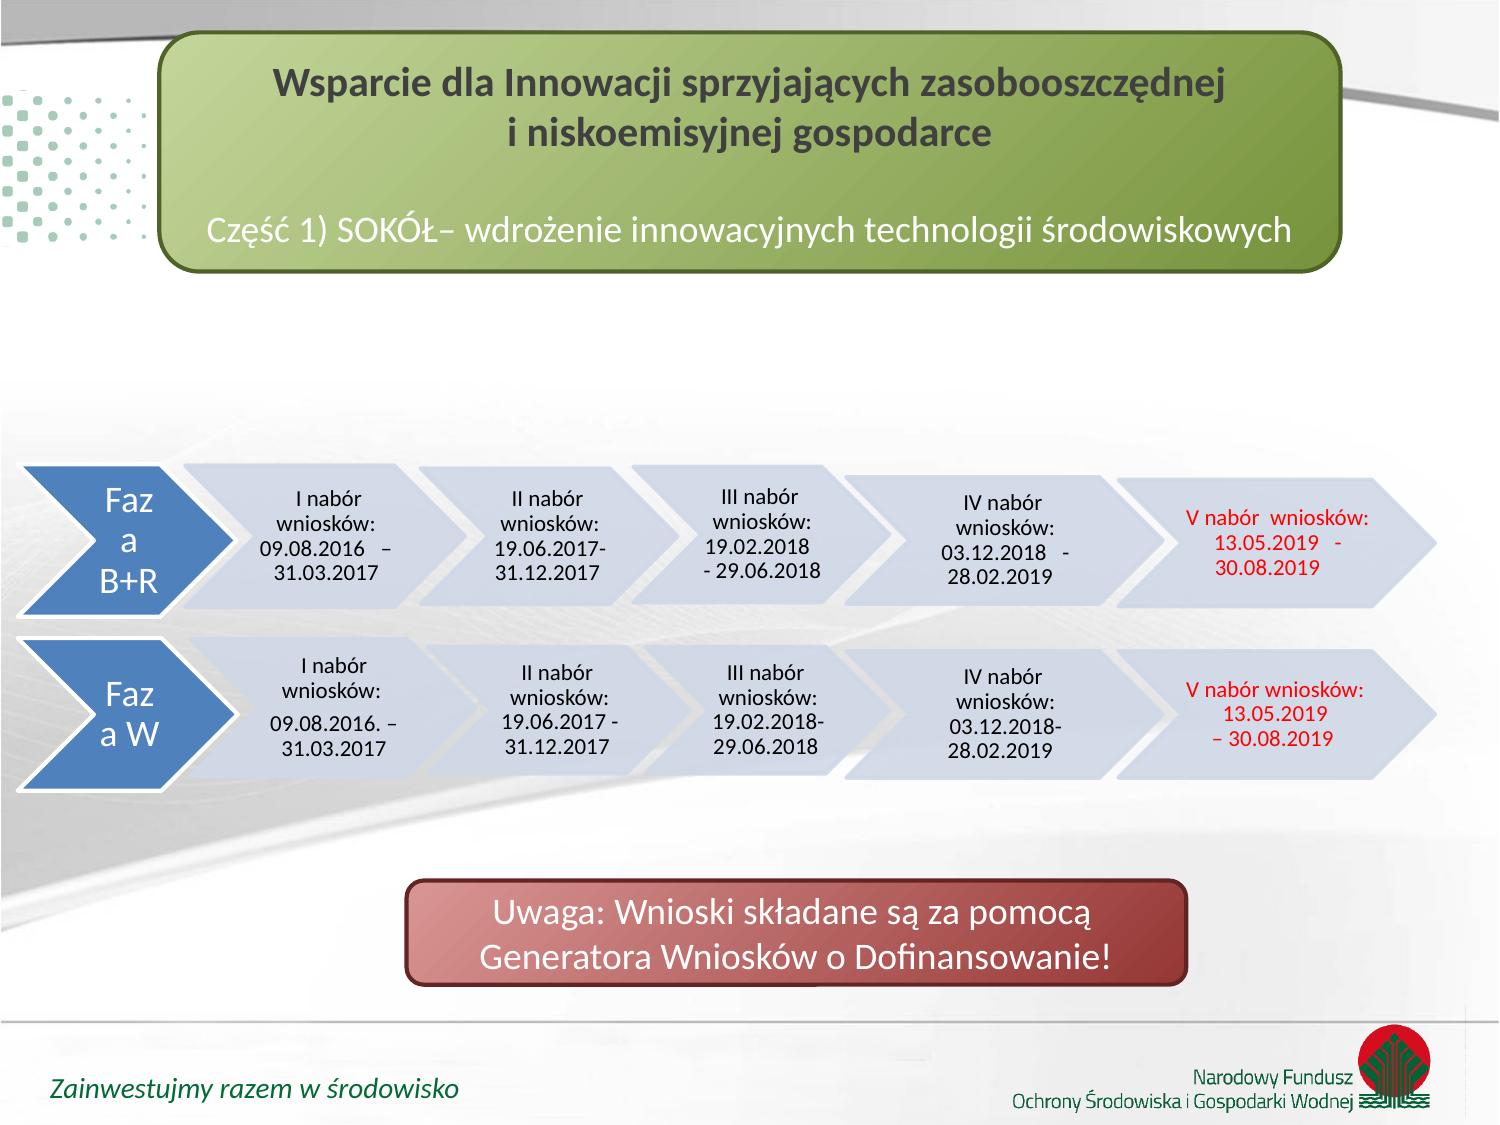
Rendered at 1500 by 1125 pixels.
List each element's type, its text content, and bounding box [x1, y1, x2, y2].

picture [0, 0, 1499, 1125]
text_box Uwaga: Wnioski składane są za pomocą Generatora Wniosków o Dofinansowanie! [404, 878, 1189, 987]
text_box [17, 396, 1436, 859]
text_box Wsparcie dla Innowacji sprzyjających zasobooszczędnej i niskoemisyjnej gospodarce Część 1) SOKÓŁ– wdrożenie innowacyjnych technologii środowiskowych [157, 30, 1343, 274]
